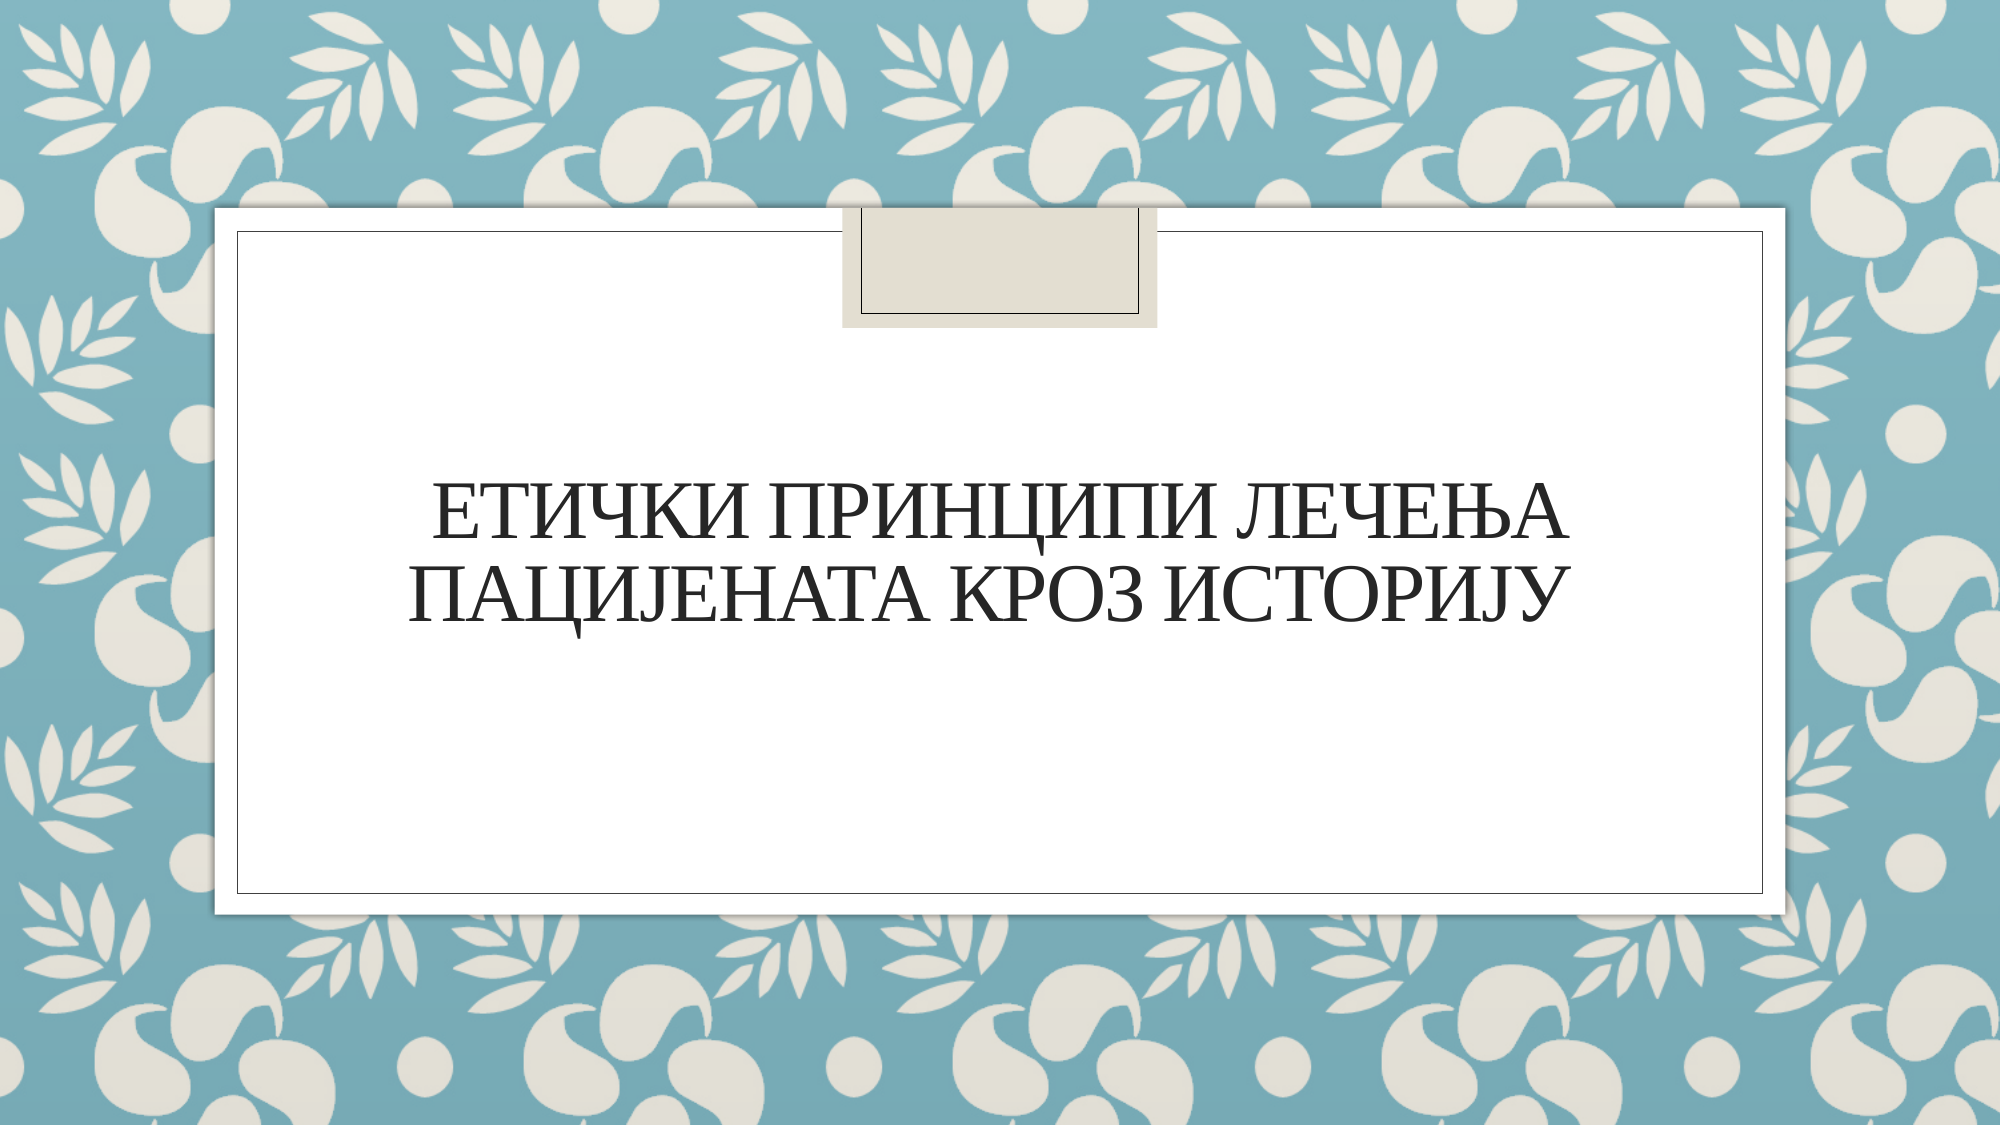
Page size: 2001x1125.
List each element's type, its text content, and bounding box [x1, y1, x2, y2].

title Етички принципи лечења пацијената кроз историју [256, 343, 1744, 769]
